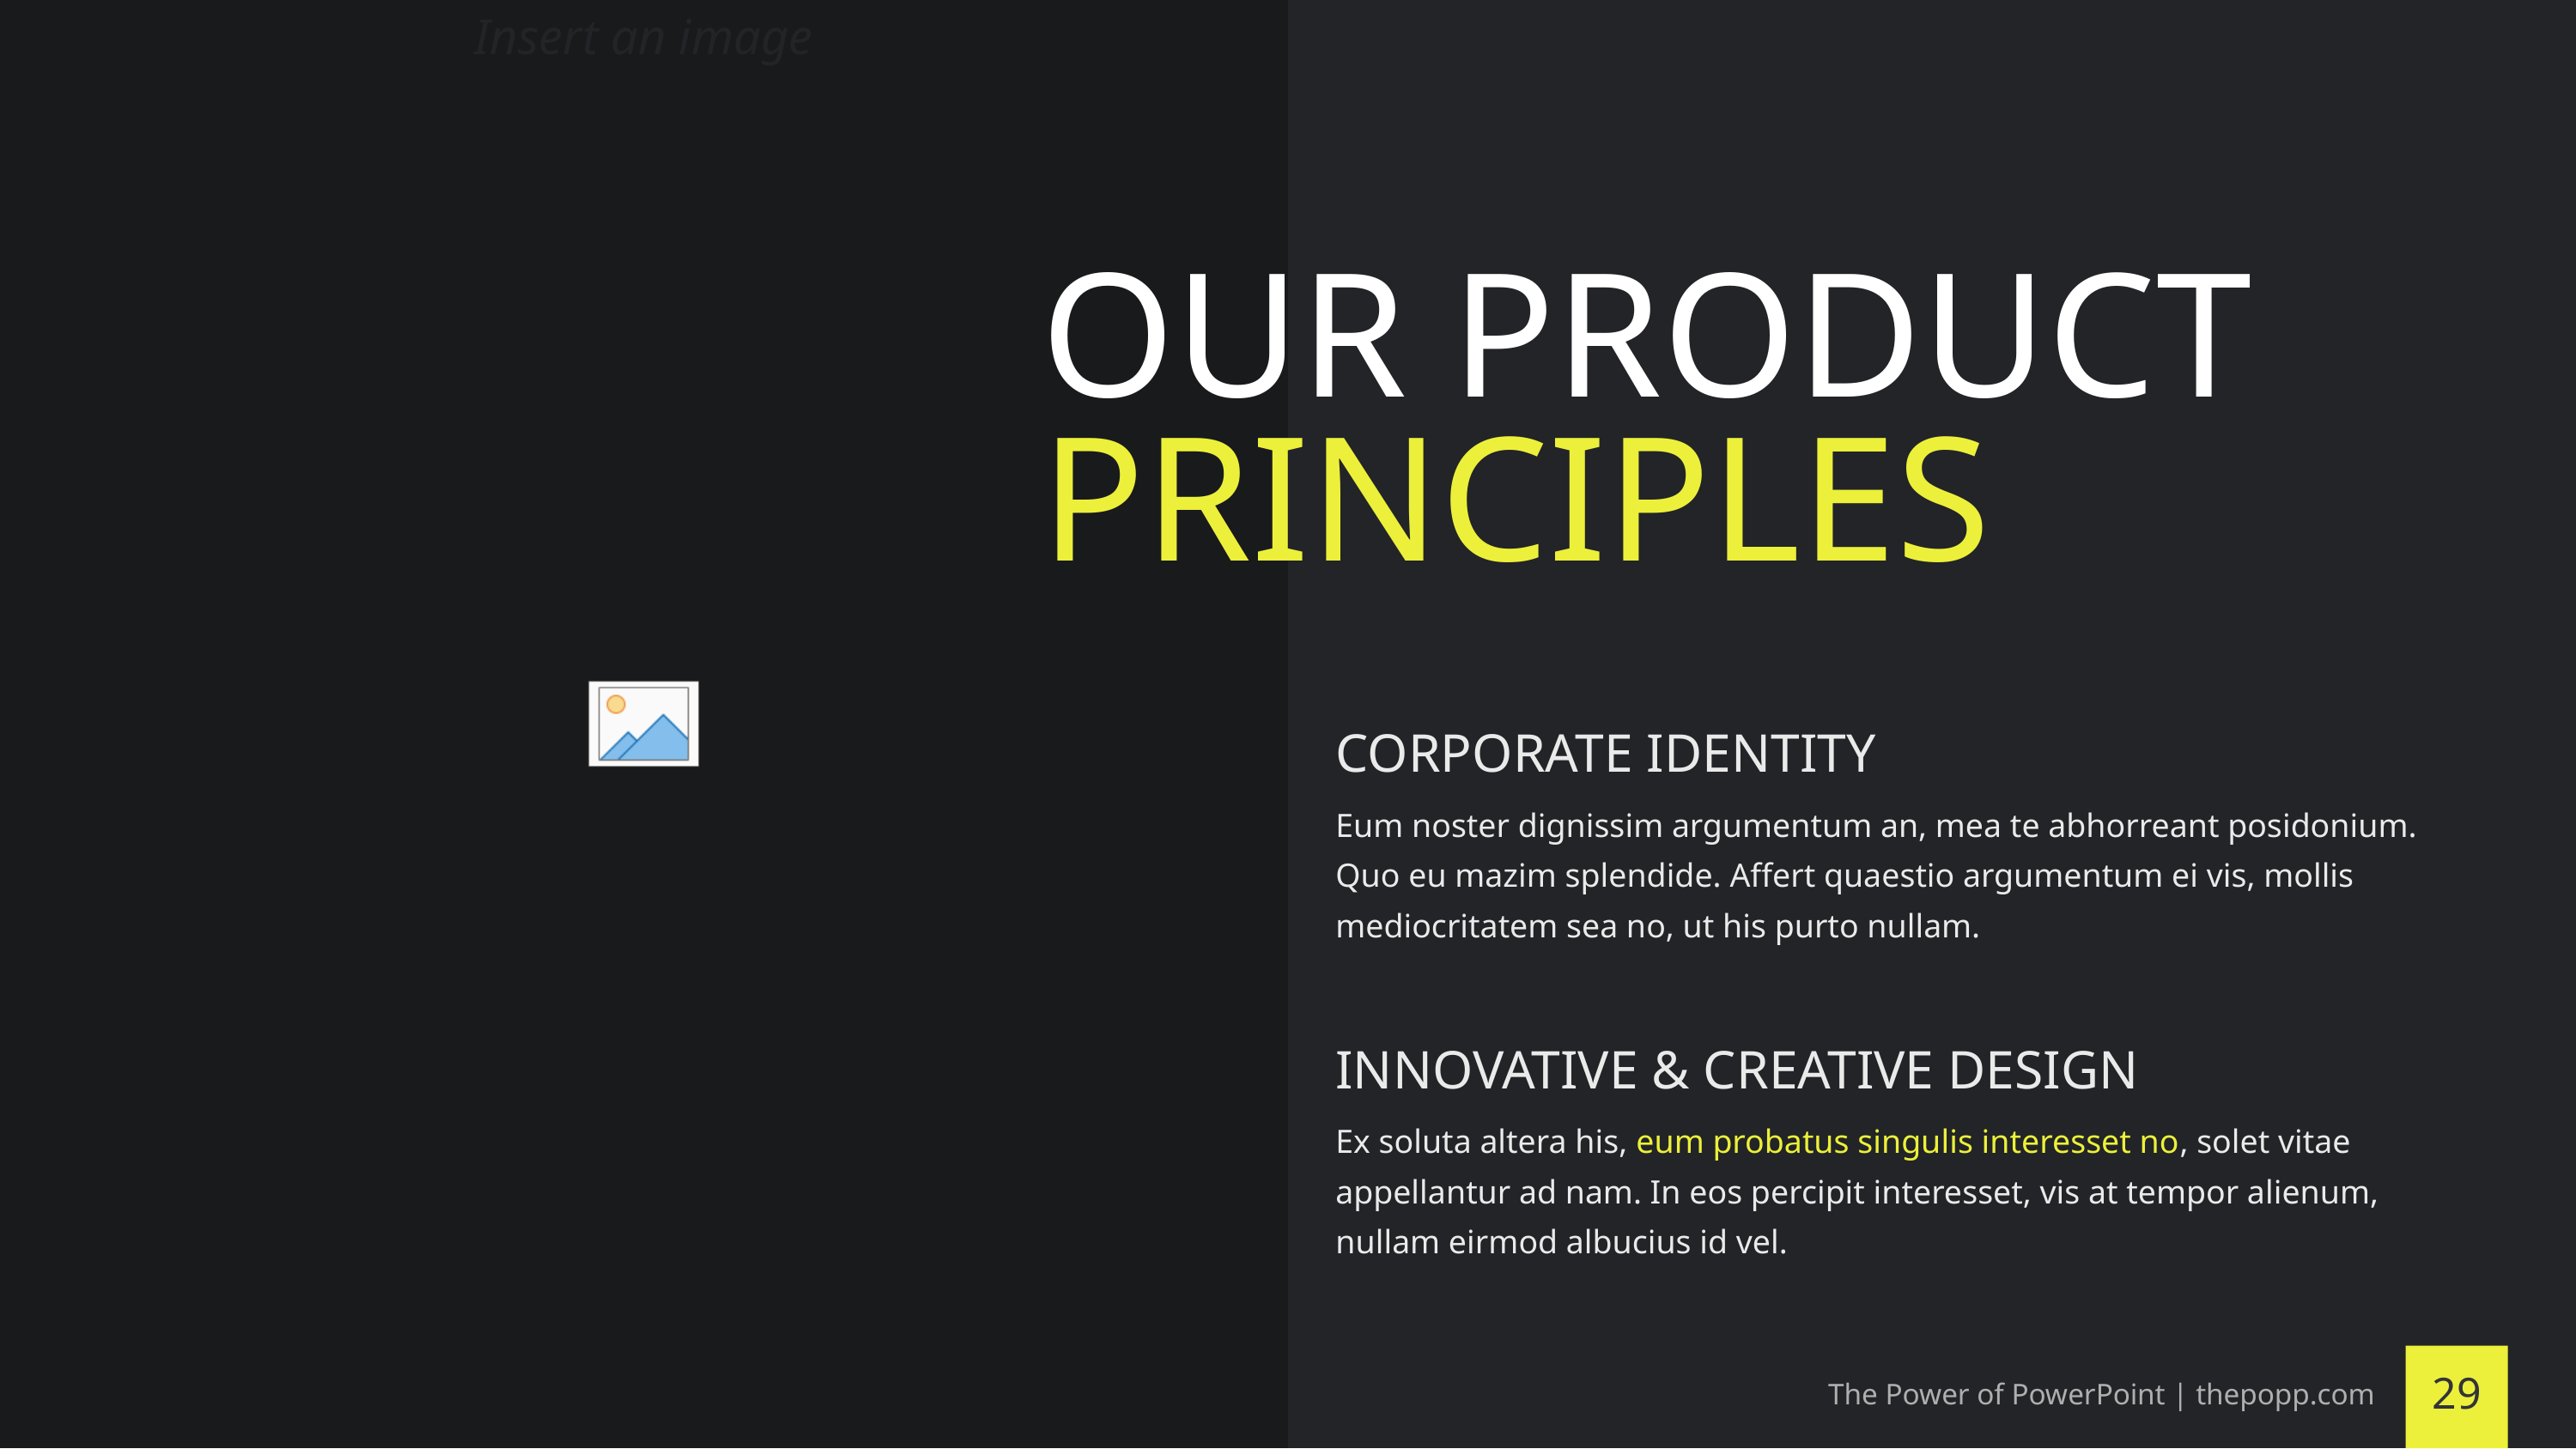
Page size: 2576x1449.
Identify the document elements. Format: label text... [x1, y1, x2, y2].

list CORPORATE IDENTITY [1322, 713, 2462, 787]
list Ex soluta altera his, eum probatus singulis interesset no, solet vitae appellantur ad nam. In eos percipit interesset, vis at tempor alienum, nullam eirmod albucius id vel. [1322, 1103, 2462, 1314]
picture [0, 0, 1288, 1449]
title OUR PRODUCT PRINCIPLES [1288, 196, 2462, 601]
list Eum noster dignissim argumentum an, mea te abhorreant posidonium. Quo eu mazim splendide. Affert quaestio argumentum ei vis, mollis mediocritatem sea no, ut his purto nullam. [1322, 787, 2462, 997]
slide_number 29 [2404, 1356, 2509, 1434]
list INNOVATIVE & CREATIVE DESIGN [1322, 1029, 2462, 1103]
footer The Power of PowerPoint | thepopp.com [1519, 1356, 2389, 1434]
